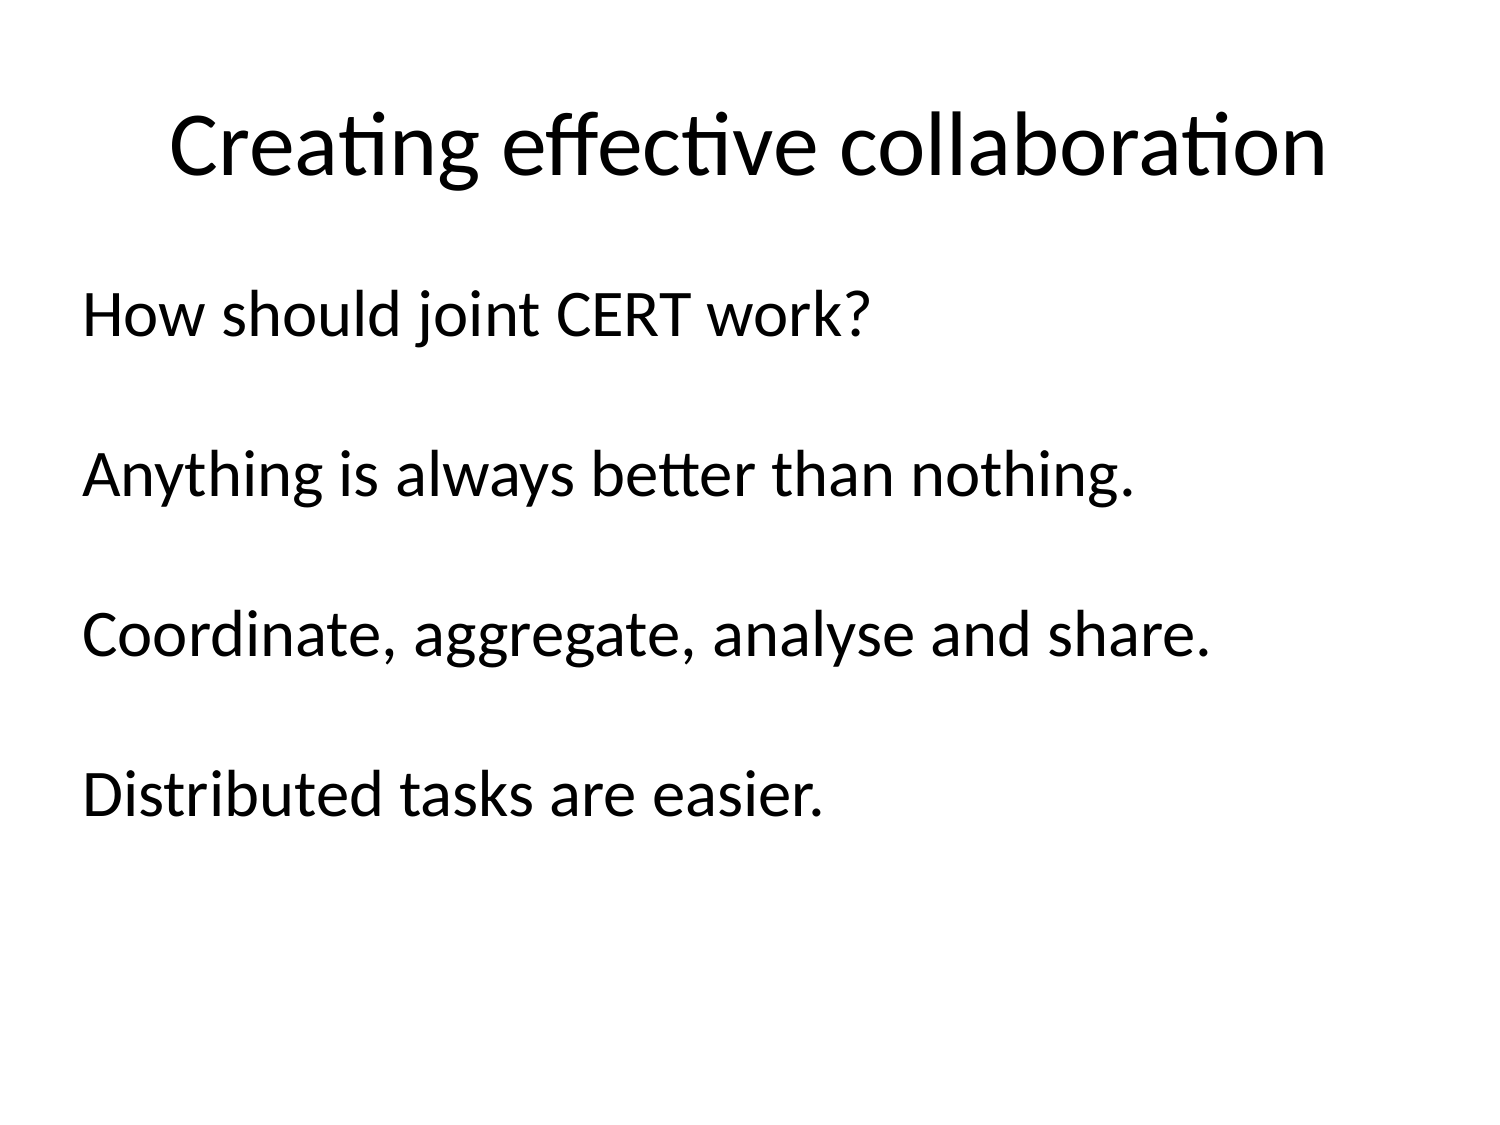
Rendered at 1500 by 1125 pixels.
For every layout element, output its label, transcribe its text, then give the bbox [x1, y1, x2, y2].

text_box Creating effective collaboration [75, 76, 1425, 201]
text_box How should joint CERT work? Anything is always better than nothing. Coordinate, aggregate, analyse and share. Distributed tasks are easier. [75, 262, 1425, 1042]
